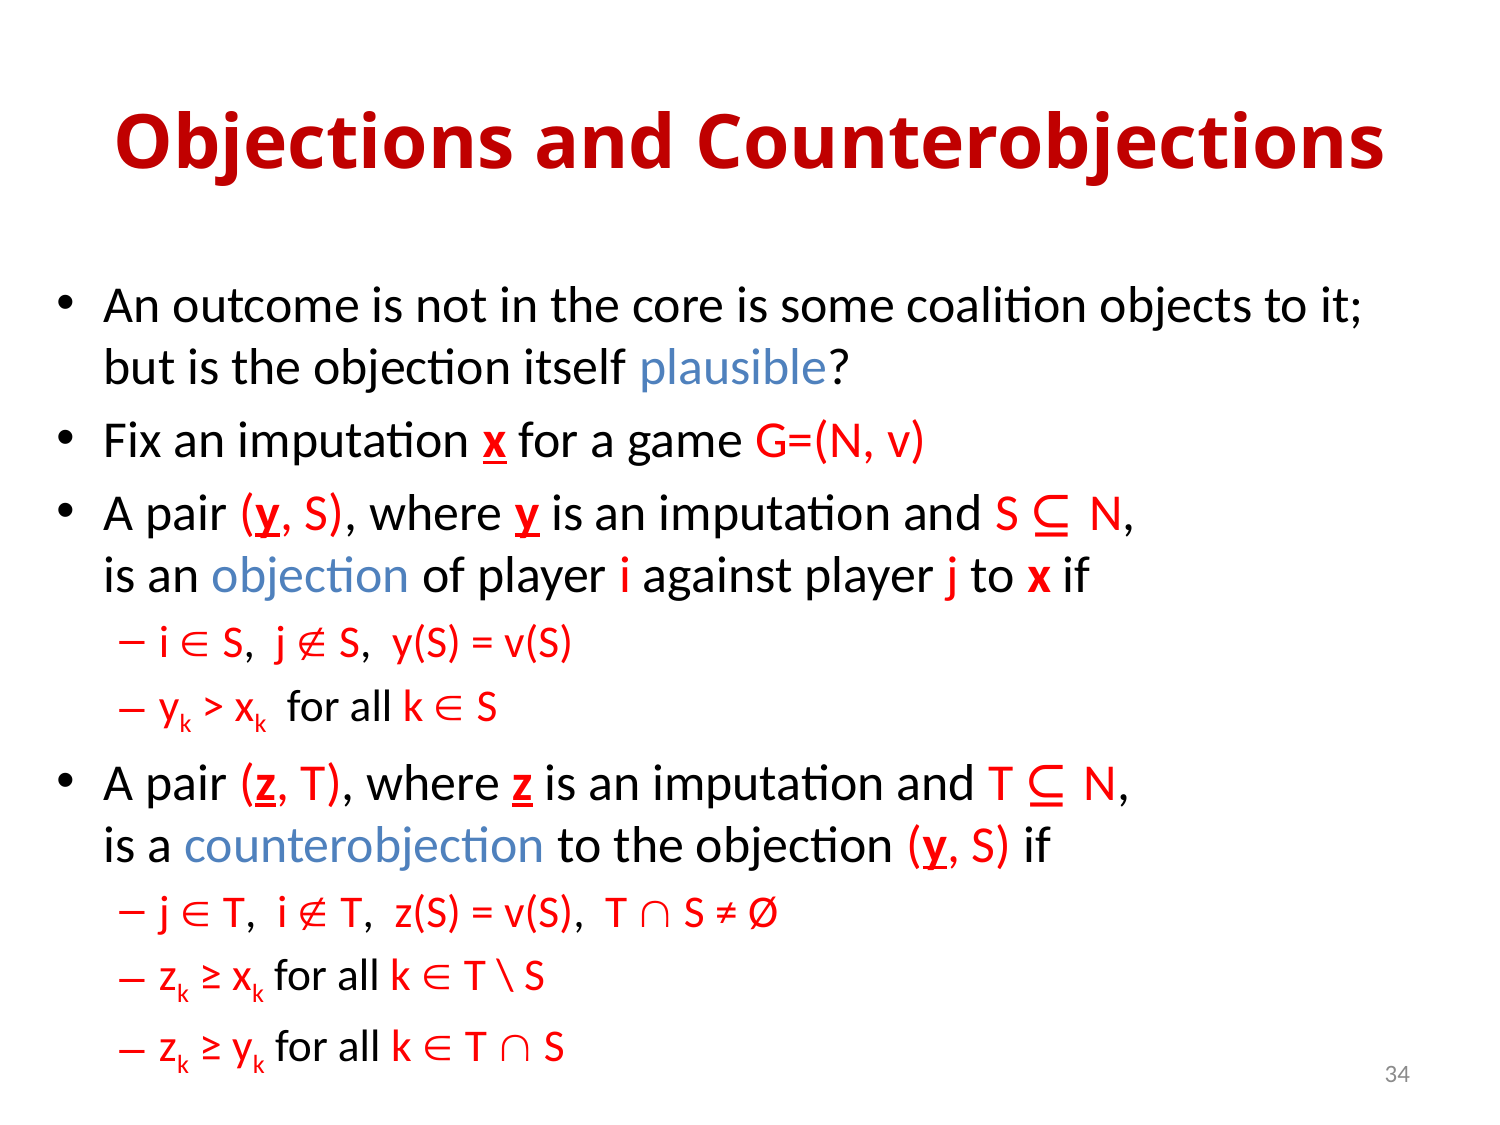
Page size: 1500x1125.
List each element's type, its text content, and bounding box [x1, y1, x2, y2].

list An outcome is not in the core is some coalition objects to it; but is the objection itself plausible? Fix an imputation x for a game G=(N, v) A pair (y, S), where y is an imputation and S ⊆ N, is an objection of player i against player j to x if i  S, j  S, y(S) = v(S) yk > xk for all k  S A pair (z, T), where z is an imputation and T ⊆ N, is a counterobjection to the objection (y, S) if j  T, i  T, z(S) = v(S), T  S ≠ Ø zk ≥ xk for all k  T \ S zk ≥ yk for all k  T  S [41, 262, 1459, 1094]
slide_number 34 [1074, 1042, 1425, 1103]
title Objections and Counterobjections [75, 45, 1425, 233]
